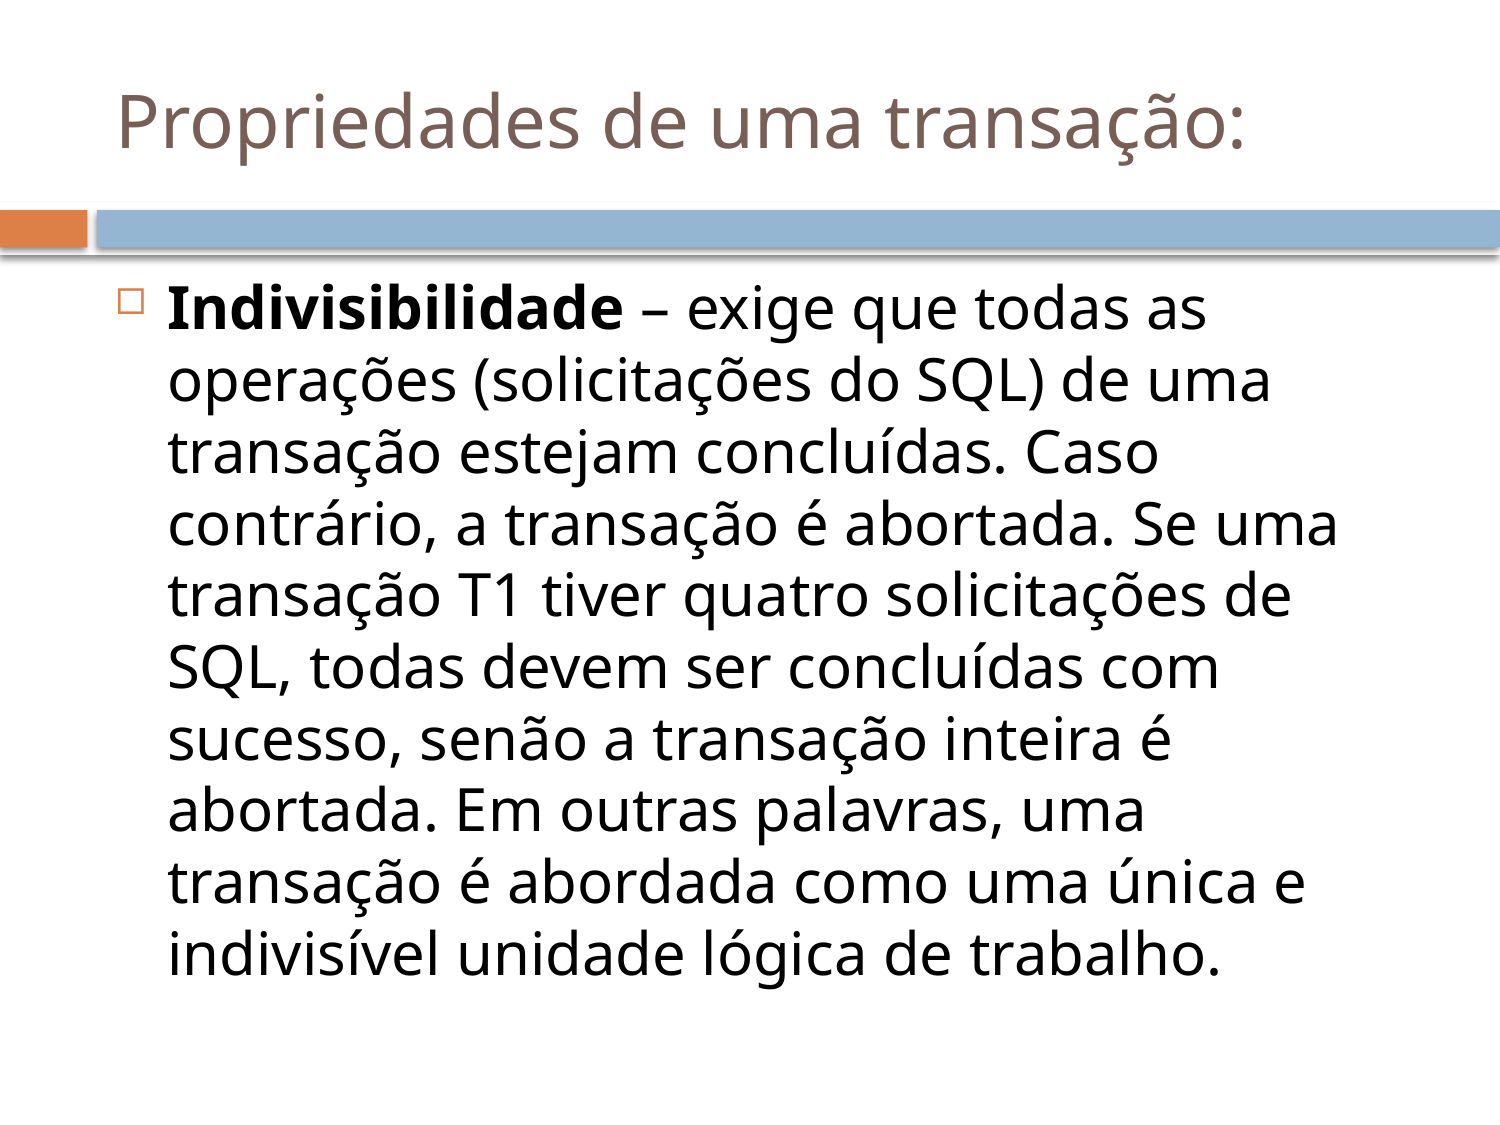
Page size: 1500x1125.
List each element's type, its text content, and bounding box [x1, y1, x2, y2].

title Propriedades de uma transação: [100, 37, 1438, 200]
list Indivisibilidade – exige que todas as operações (solicitações do SQL) de uma transação estejam concluídas. Caso contrário, a transação é abortada. Se uma transação T1 tiver quatro solicitações de SQL, todas devem ser concluídas com sucesso, senão a transação inteira é abortada. Em outras palavras, uma transação é abordada como uma única e indivisível unidade lógica de trabalho. [100, 262, 1438, 1000]
